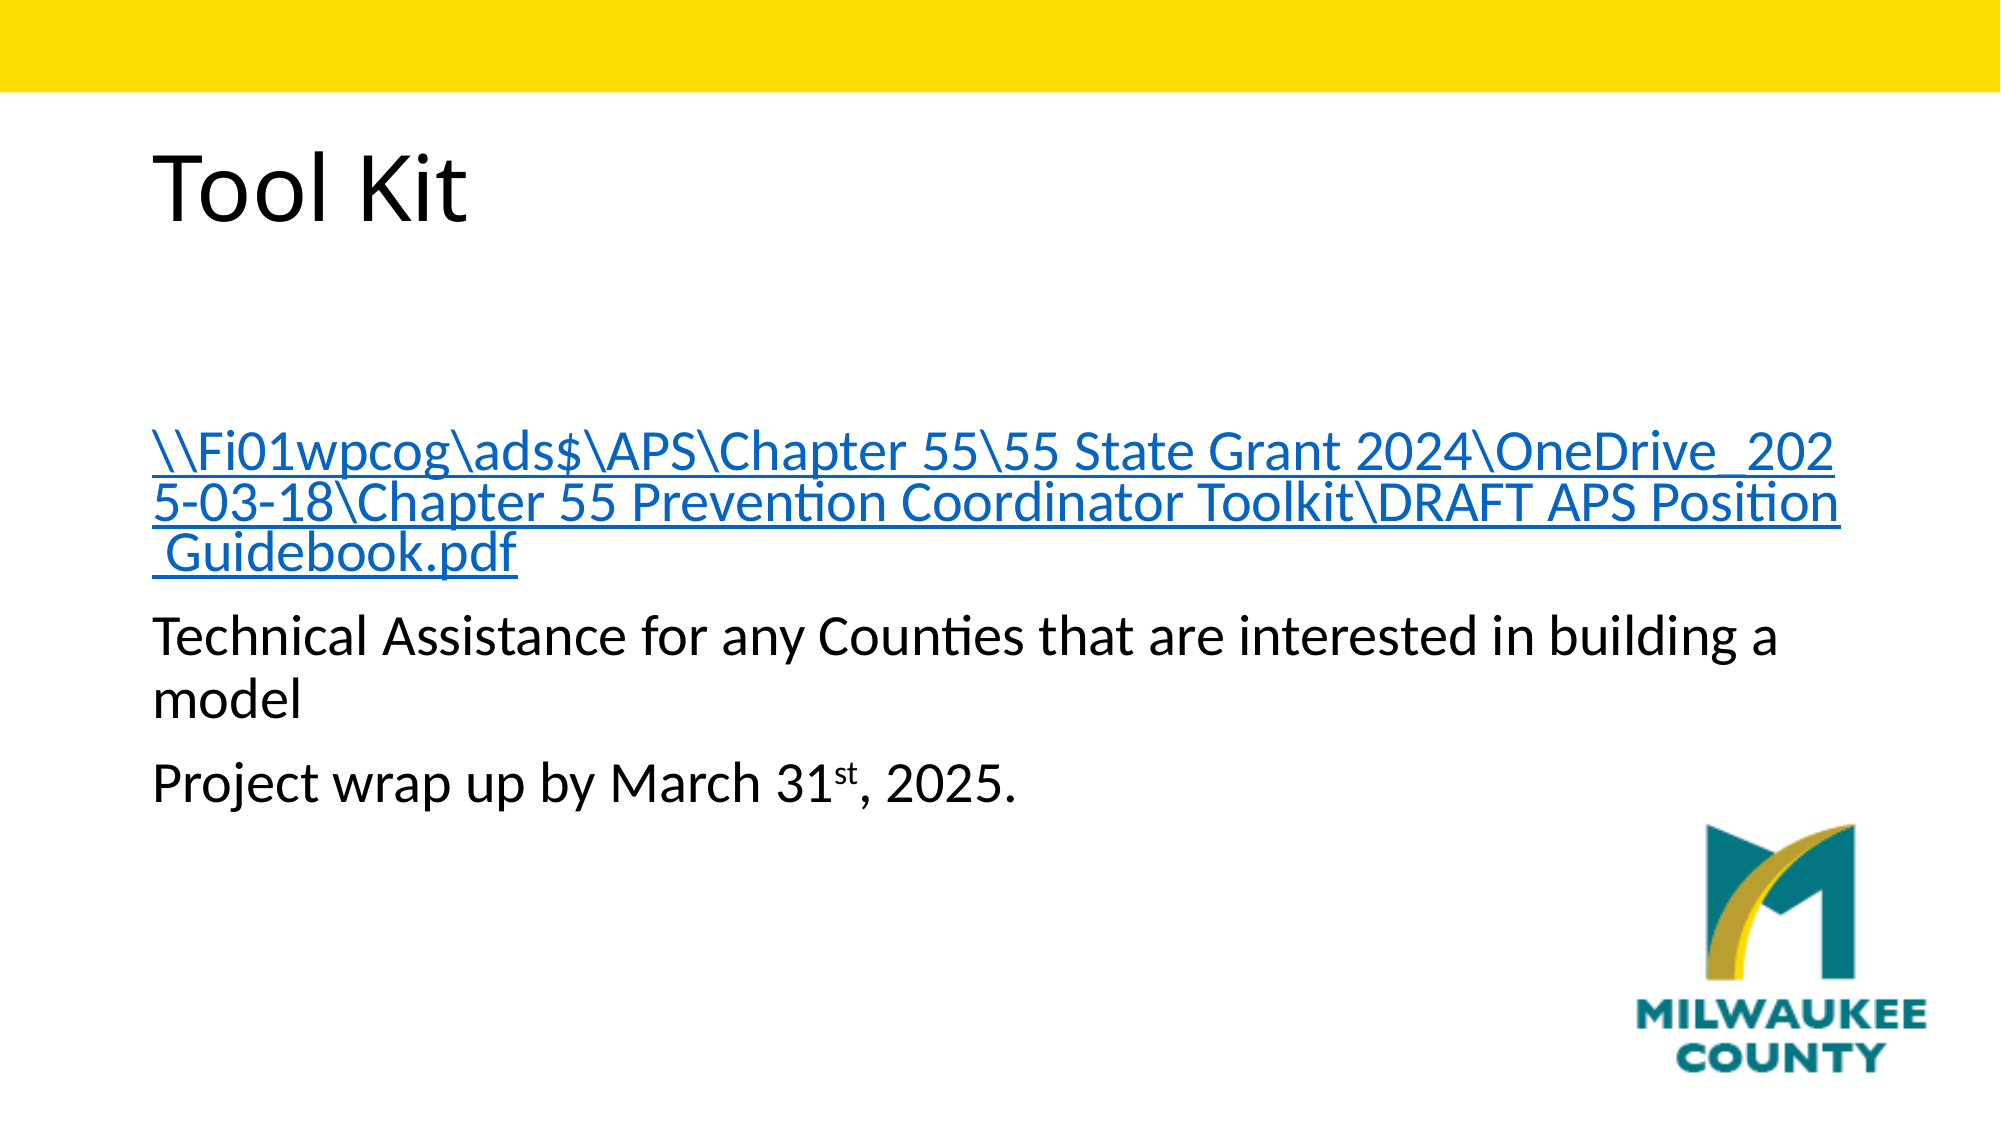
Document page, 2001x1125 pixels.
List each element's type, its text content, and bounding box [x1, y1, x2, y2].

list \\Fi01wpcog\ads$\APS\Chapter 55\55 State Grant 2024\OneDrive_2025-03-18\Chapter 55 Prevention Coordinator Toolkit\DRAFT APS Position Guidebook.pdf Technical Assistance for any Counties that are interested in building a model Project wrap up by March 31st, 2025. [137, 322, 1863, 1036]
title Tool Kit [137, 82, 1863, 300]
picture [0, 0, 2000, 1125]
